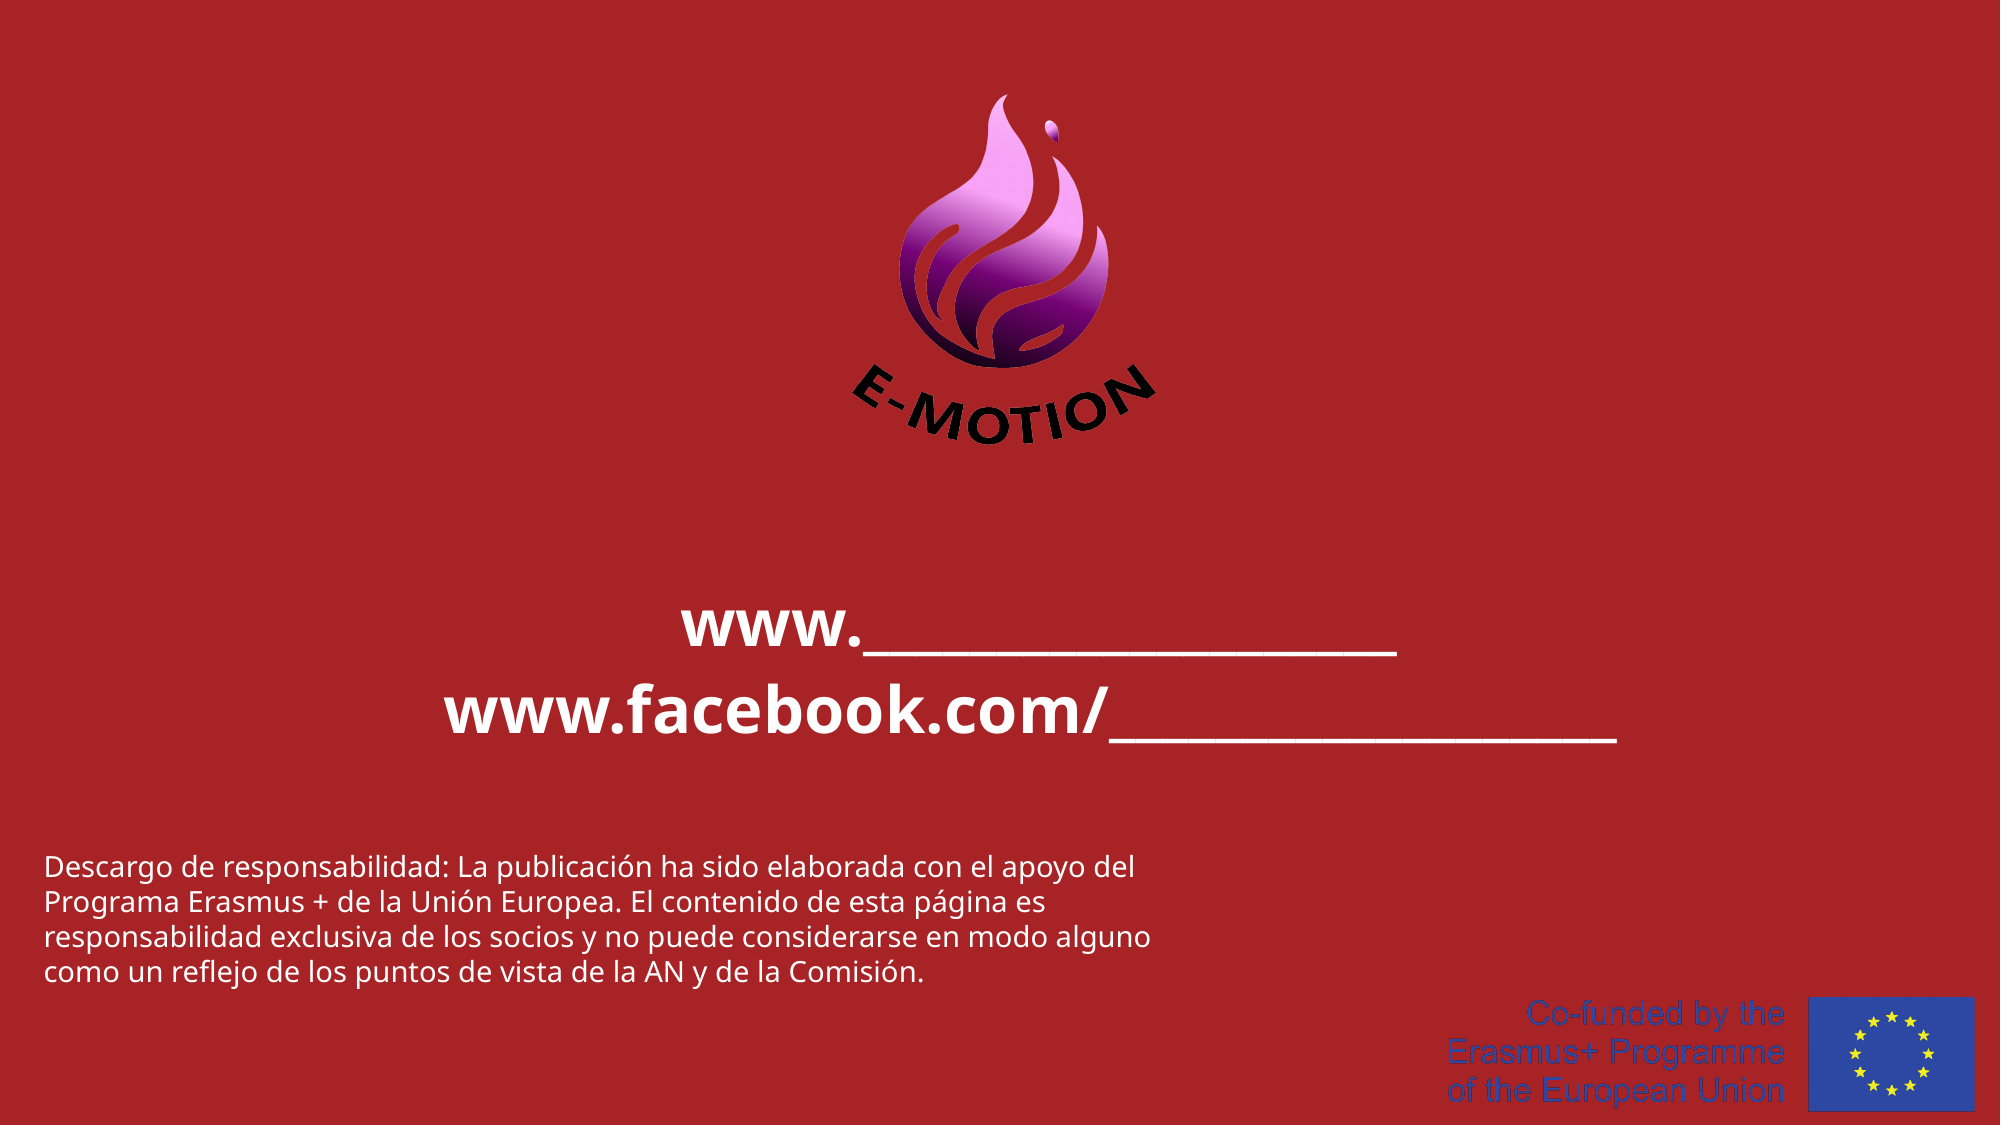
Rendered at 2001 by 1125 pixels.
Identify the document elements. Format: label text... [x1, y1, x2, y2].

text_box www.____________________ www.facebook.com/___________________ [320, 529, 1759, 756]
picture [1396, 995, 1975, 1116]
text_box Descargo de responsabilidad: La publicación ha sido elaborada con el apoyo del Programa Erasmus + de la Unión Europea. El contenido de esta página es responsabilidad exclusiva de los socios y no puede considerarse en modo alguno como un reflejo de los puntos de vista de la AN y de la Comisión. [28, 840, 1202, 996]
picture [724, 12, 1276, 563]
